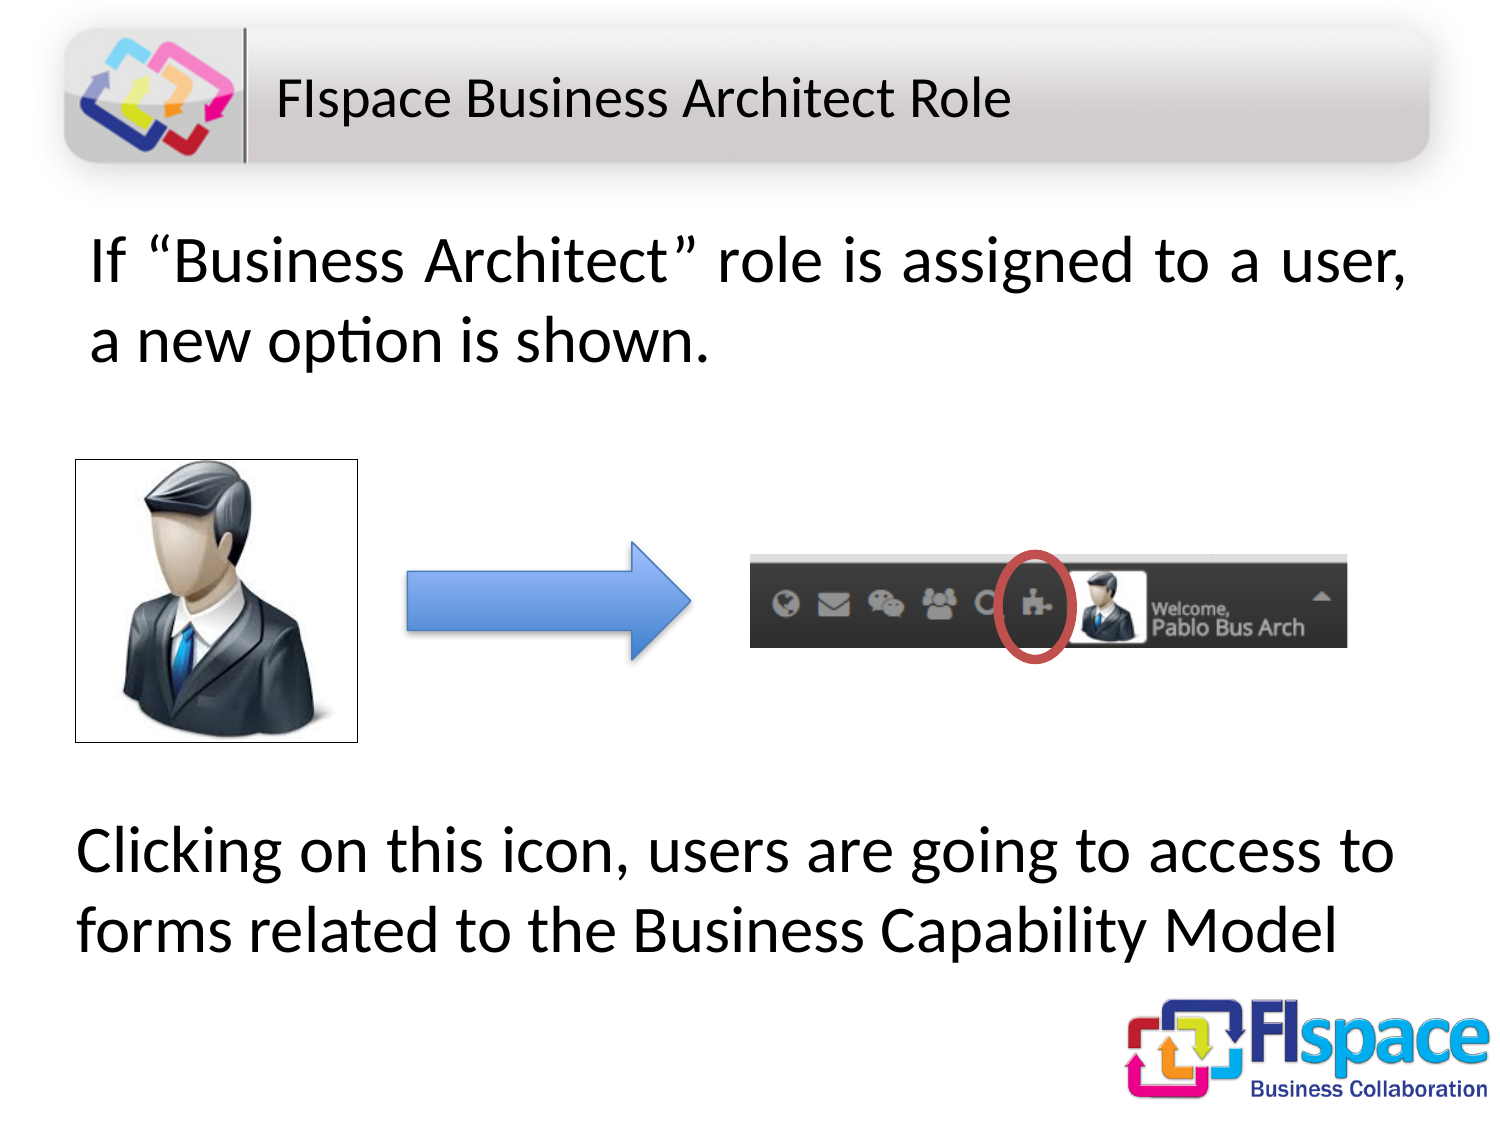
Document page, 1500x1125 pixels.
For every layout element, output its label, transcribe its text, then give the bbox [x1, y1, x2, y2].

picture [0, 0, 1500, 253]
text_box [406, 541, 692, 661]
picture [1389, 1047, 1401, 1055]
picture [1118, 993, 1496, 1101]
text_box [1019, 657, 1051, 662]
text_box If “Business Architect” role is assigned to a user, a new option is shown. [74, 208, 1425, 409]
title FIspace Business Architect Role [261, 39, 1401, 149]
text_box Clicking on this icon, users are going to access to forms related to the Business Capability Model [62, 798, 1413, 1047]
picture [1348, 1047, 1361, 1054]
picture [74, 459, 358, 743]
picture [749, 554, 1348, 648]
